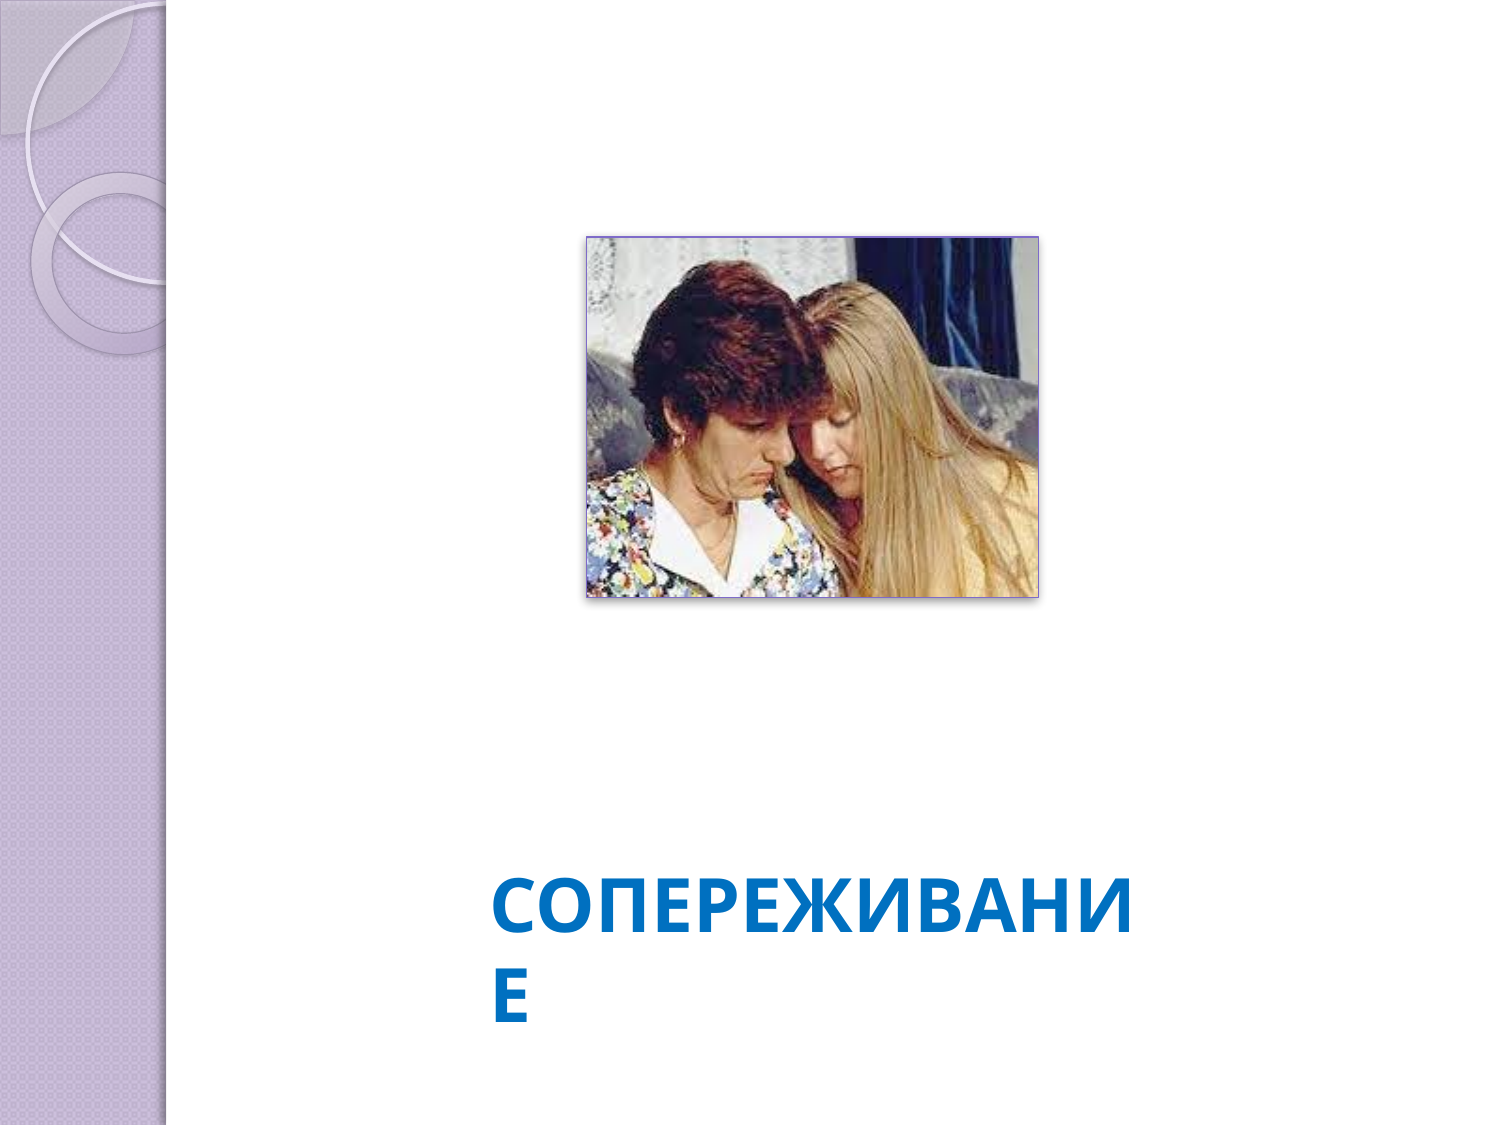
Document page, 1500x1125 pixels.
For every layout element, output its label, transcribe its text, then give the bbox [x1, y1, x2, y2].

text_box СОПЕРЕЖИВАНИЕ [474, 849, 1188, 1045]
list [587, 237, 1039, 598]
